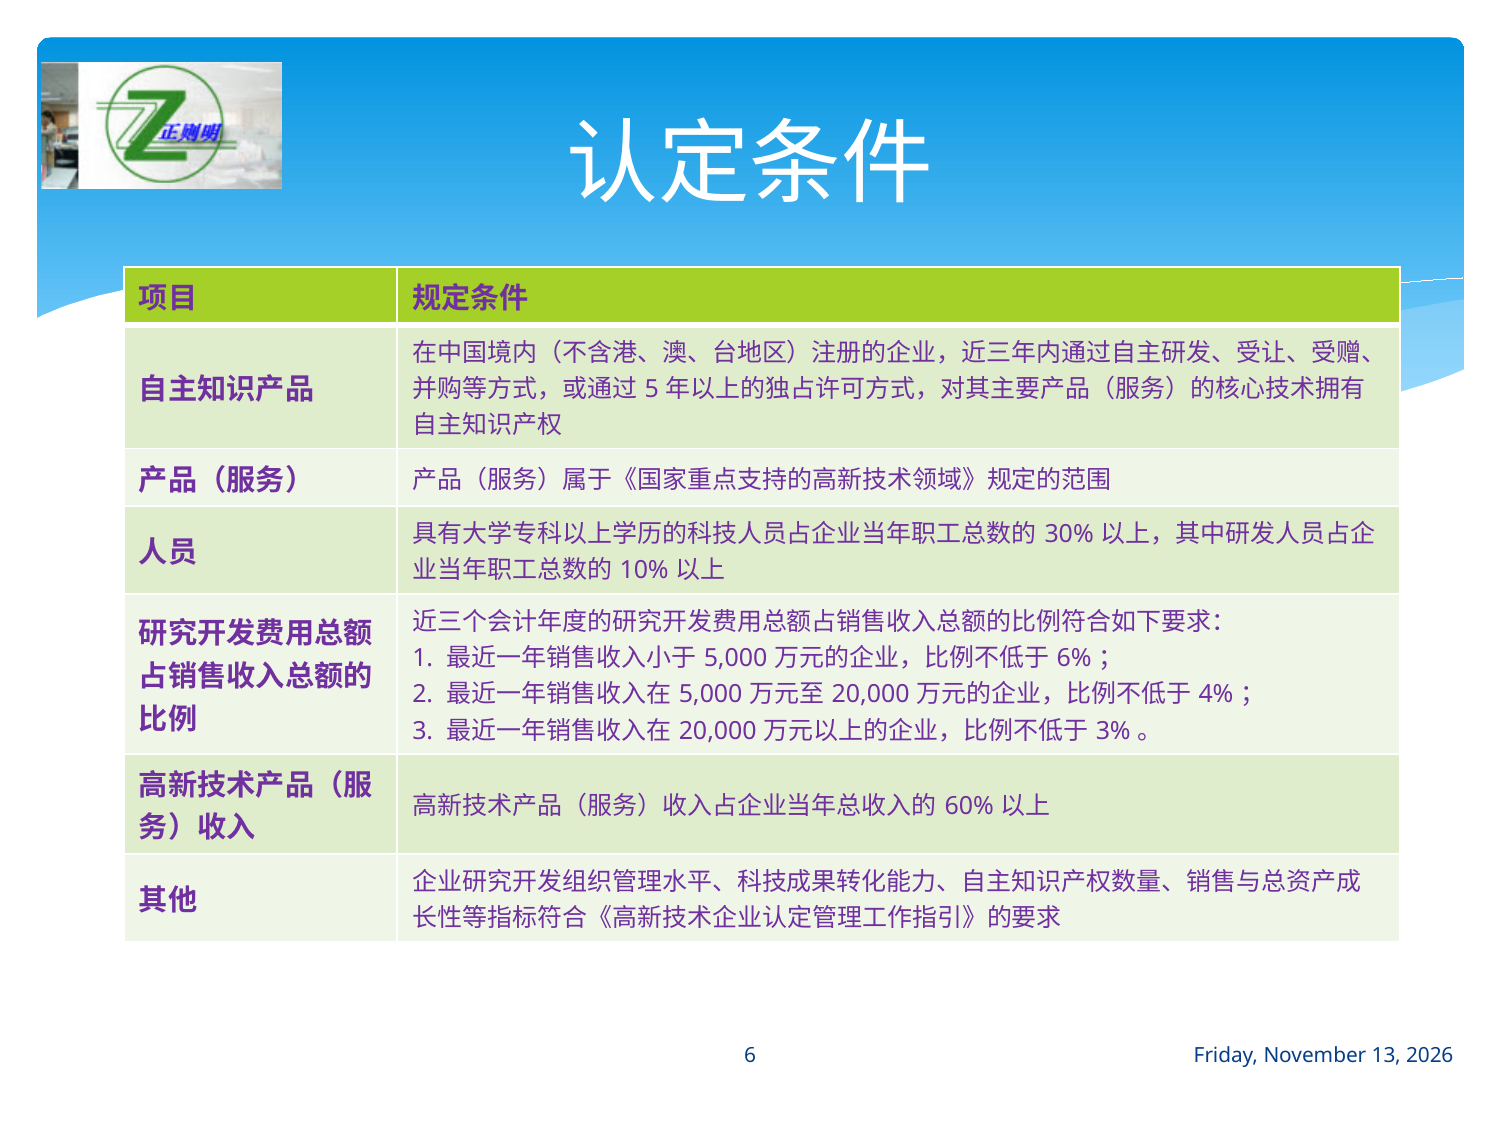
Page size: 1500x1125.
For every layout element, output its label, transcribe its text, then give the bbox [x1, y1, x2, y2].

picture [41, 63, 75, 189]
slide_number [847, 1025, 1469, 1086]
table_header 项目 [125, 268, 396, 322]
table_header 规定条件 [398, 268, 1399, 322]
table_cell 研究开发费用总额占销售收入总额的比例 [125, 595, 396, 753]
title 认定条件 [75, 55, 1425, 261]
table_cell 高新技术产品（服务）收入占企业当年总收入的60%以上 [398, 755, 1399, 853]
table_cell 自主知识产品 [125, 328, 396, 448]
table_cell 产品（服务） [125, 449, 396, 505]
table_cell 产品（服务）属于《国家重点支持的高新技术领域》规定的范围 [398, 449, 1399, 505]
table_cell 企业研究开发组织管理水平、科技成果转化能力、自主知识产权数量、销售与总资产成长性等指标符合《高新技术企业认定管理工作指引》的要求 [398, 855, 1399, 941]
table_cell 具有大学专科以上学历的科技人员占企业当年职工总数的30%以上，其中研发人员占企业当年职工总数的10%以上 [398, 507, 1399, 593]
table_cell 高新技术产品（服务）收入 [125, 755, 396, 853]
table_cell 近三个会计年度的研究开发费用总额占销售收入总额的比例符合如下要求： 1. 最近一年销售收入小于5,000万元的企业，比例不低于6%； 2. 最近一年销售收入在5,000万元至20,000万元的企业，比例不低于4%； 3. 最近一年销售收入在20,000万元以上的企业，比例不低于3%。 [398, 595, 1399, 753]
table_cell 其他 [125, 855, 396, 941]
slide_number 6 [654, 1025, 846, 1086]
table_cell 在中国境内（不含港、澳、台地区）注册的企业，近三年内通过自主研发、受让、受赠、并购等方式，或通过5年以上的独占许可方式，对其主要产品（服务）的核心技术拥有自主知识产权 [398, 328, 1399, 448]
table_cell 人员 [125, 507, 396, 593]
